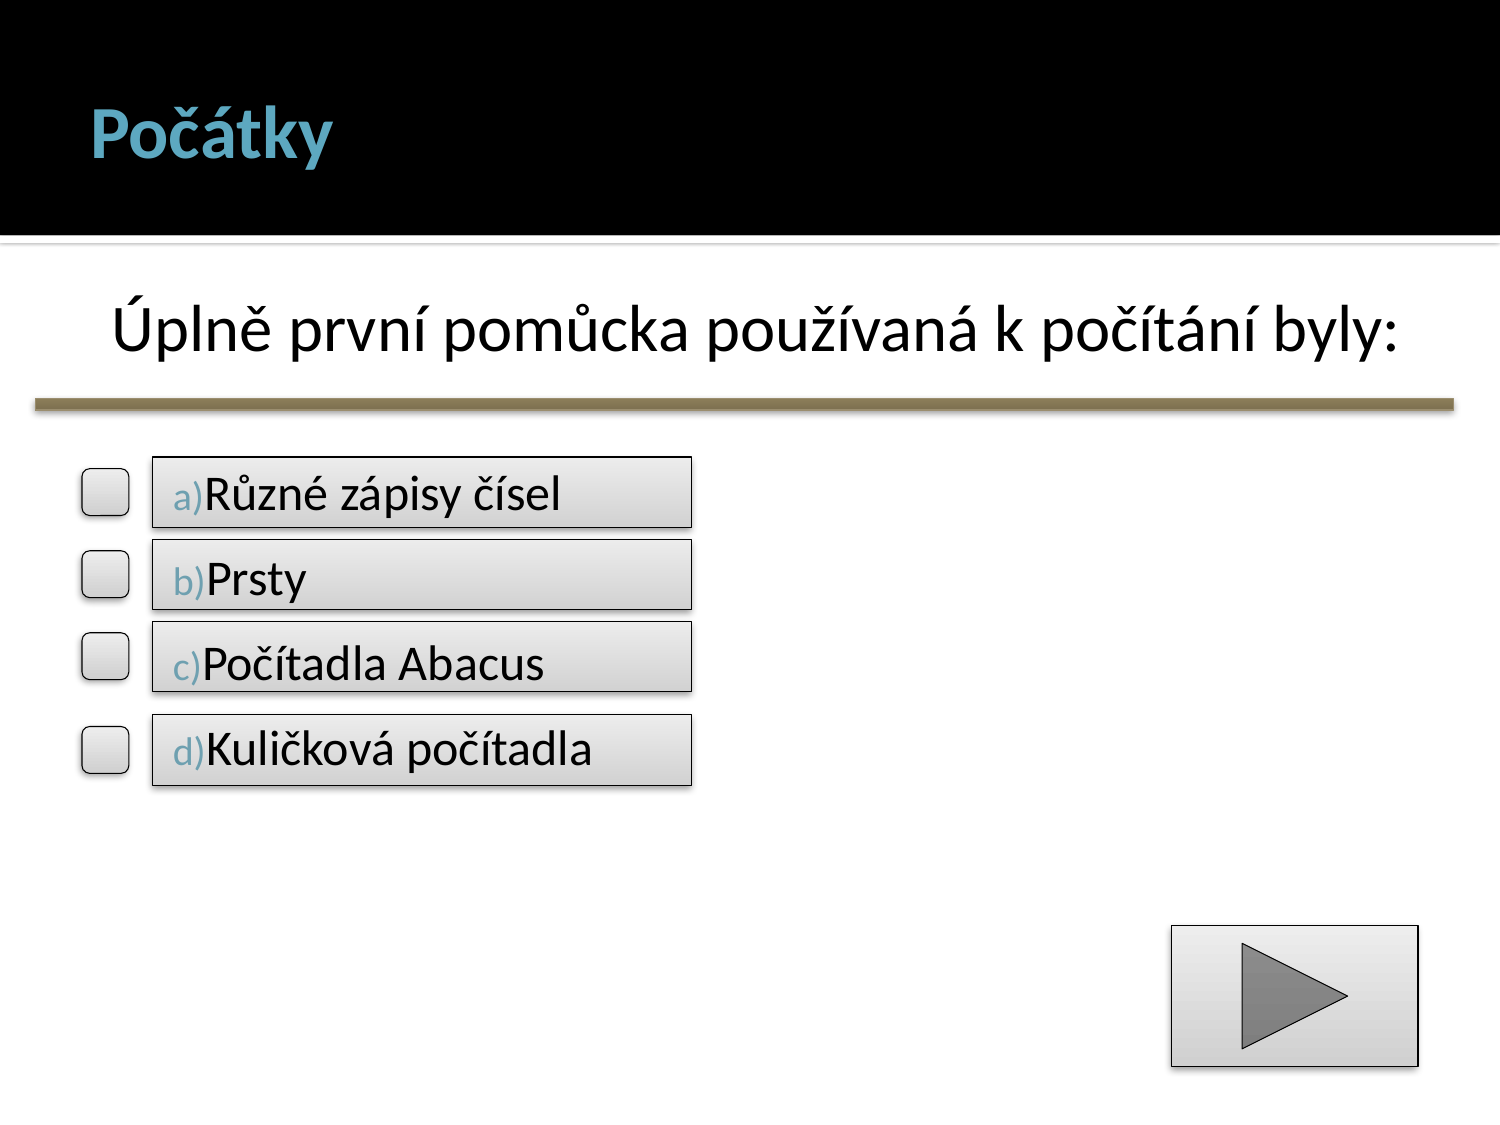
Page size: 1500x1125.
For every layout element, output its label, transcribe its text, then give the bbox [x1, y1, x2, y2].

text_box [81, 468, 130, 517]
text_box [81, 550, 130, 599]
title Počátky [75, 25, 1425, 231]
text_box [152, 714, 163, 786]
text_box [35, 398, 1454, 411]
text_box [81, 632, 130, 681]
list Úplně první pomůcka používaná k počítání byly: [75, 269, 1425, 389]
text_box [152, 621, 163, 692]
text_box [152, 456, 163, 528]
text_box [152, 539, 163, 610]
text_box [1171, 925, 1419, 1067]
text_box Různé zápisy čísel Prsty Počítadla Abacus Kuličková počítadla [163, 445, 703, 1055]
text_box [81, 725, 130, 774]
